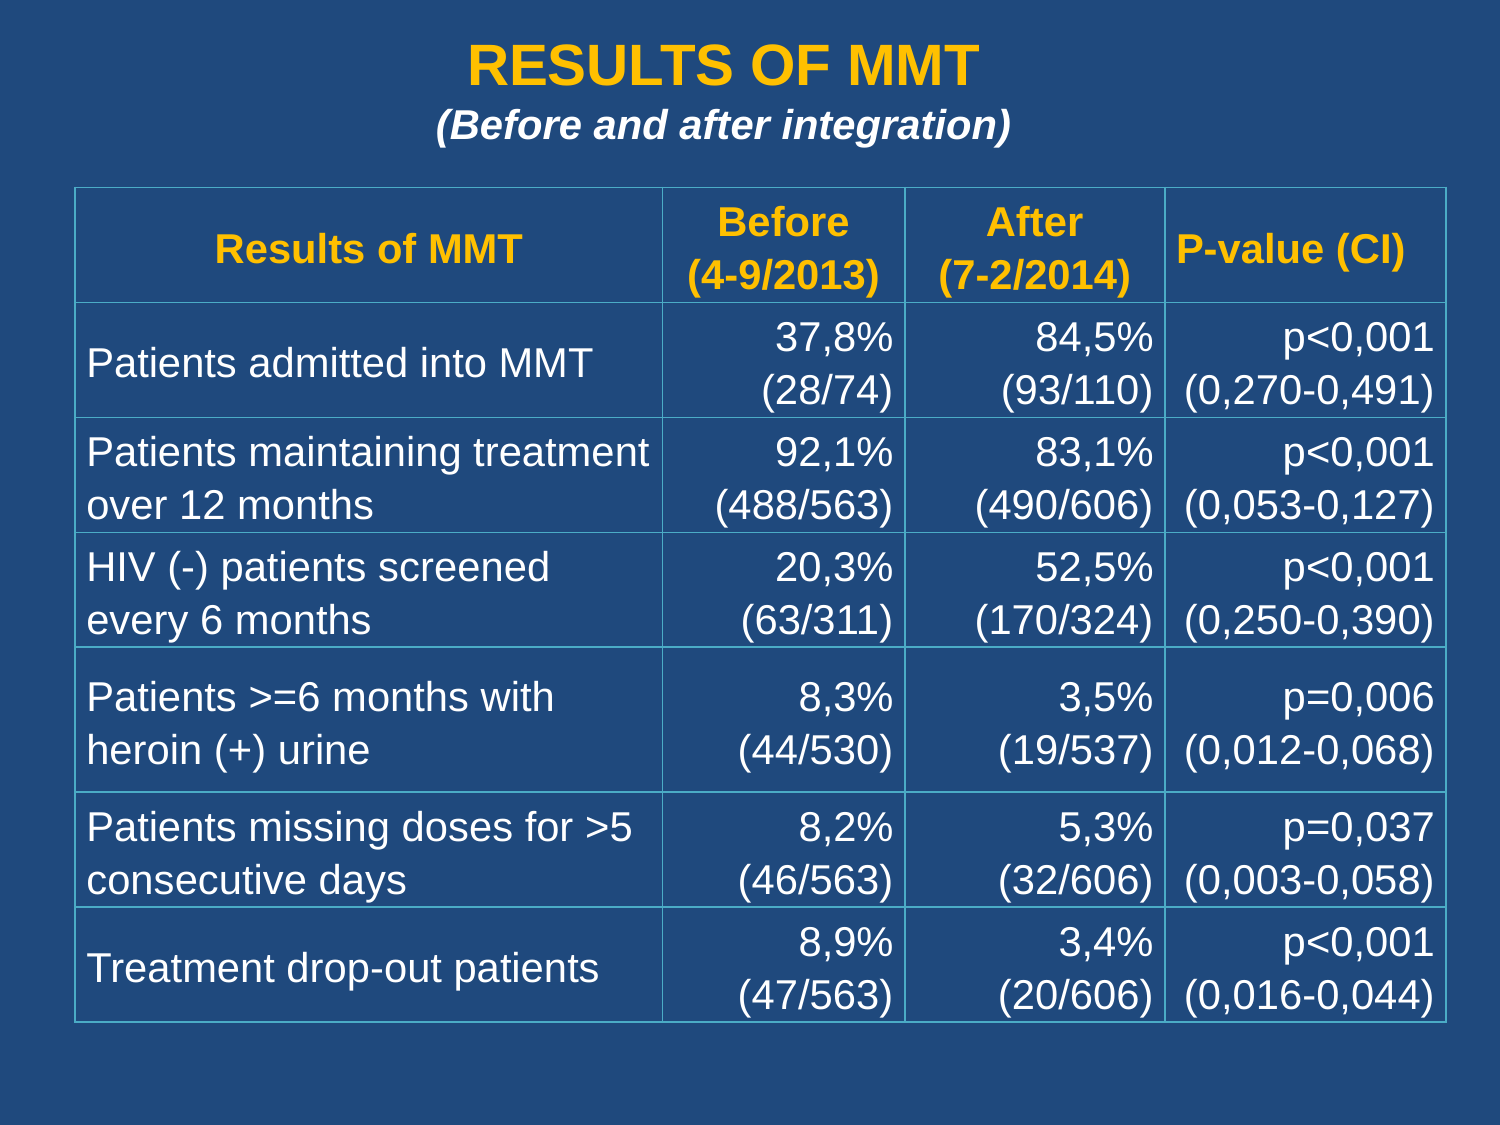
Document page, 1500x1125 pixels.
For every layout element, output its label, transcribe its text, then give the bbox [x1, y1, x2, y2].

table_cell 3,4% (20/606) [906, 908, 1164, 1021]
table_cell Patients missing doses for >5 consecutive days [76, 793, 662, 906]
table_cell p=0,006 (0,012-0,068) [1166, 648, 1445, 791]
table_header After (7-2/2014) [906, 188, 1164, 302]
table_cell Patients >=6 months with heroin (+) urine [76, 648, 662, 791]
table_cell 84,5% (93/110) [906, 303, 1164, 417]
table_cell p=0,037 (0,003-0,058) [1166, 793, 1445, 906]
table_cell Patients maintaining treatment over 12 months [76, 418, 662, 532]
table_cell 8,2% (46/563) [663, 793, 904, 906]
table_cell HIV (-) patients screened every 6 months [76, 533, 662, 646]
table_cell p<0,001 (0,016-0,044) [1166, 908, 1445, 1021]
table_cell 3,5% (19/537) [906, 648, 1164, 791]
table_cell 52,5% (170/324) [906, 533, 1164, 646]
table_cell Treatment drop-out patients [76, 908, 662, 1021]
table_cell 92,1% (488/563) [663, 418, 904, 532]
table_header Results of MMT [76, 188, 662, 302]
table_cell p<0,001 (0,270-0,491) [1166, 303, 1445, 417]
table_cell 8,3% (44/530) [663, 648, 904, 791]
table_cell 5,3% (32/606) [906, 793, 1164, 906]
table_header P-value (CI) [1166, 188, 1445, 302]
table_header Before (4-9/2013) [663, 188, 904, 302]
table_cell 20,3% (63/311) [663, 533, 904, 646]
table_cell p<0,001 (0,250-0,390) [1166, 533, 1445, 646]
table_cell 83,1% (490/606) [906, 418, 1164, 532]
table_cell p<0,001 (0,053-0,127) [1166, 418, 1445, 532]
text_box RESULTS OF MMT (Before and after integration) [0, 37, 1448, 138]
table_cell Patients admitted into MMT [76, 303, 662, 417]
table_cell 8,9% (47/563) [663, 908, 904, 1021]
table_cell 37,8% (28/74) [663, 303, 904, 417]
